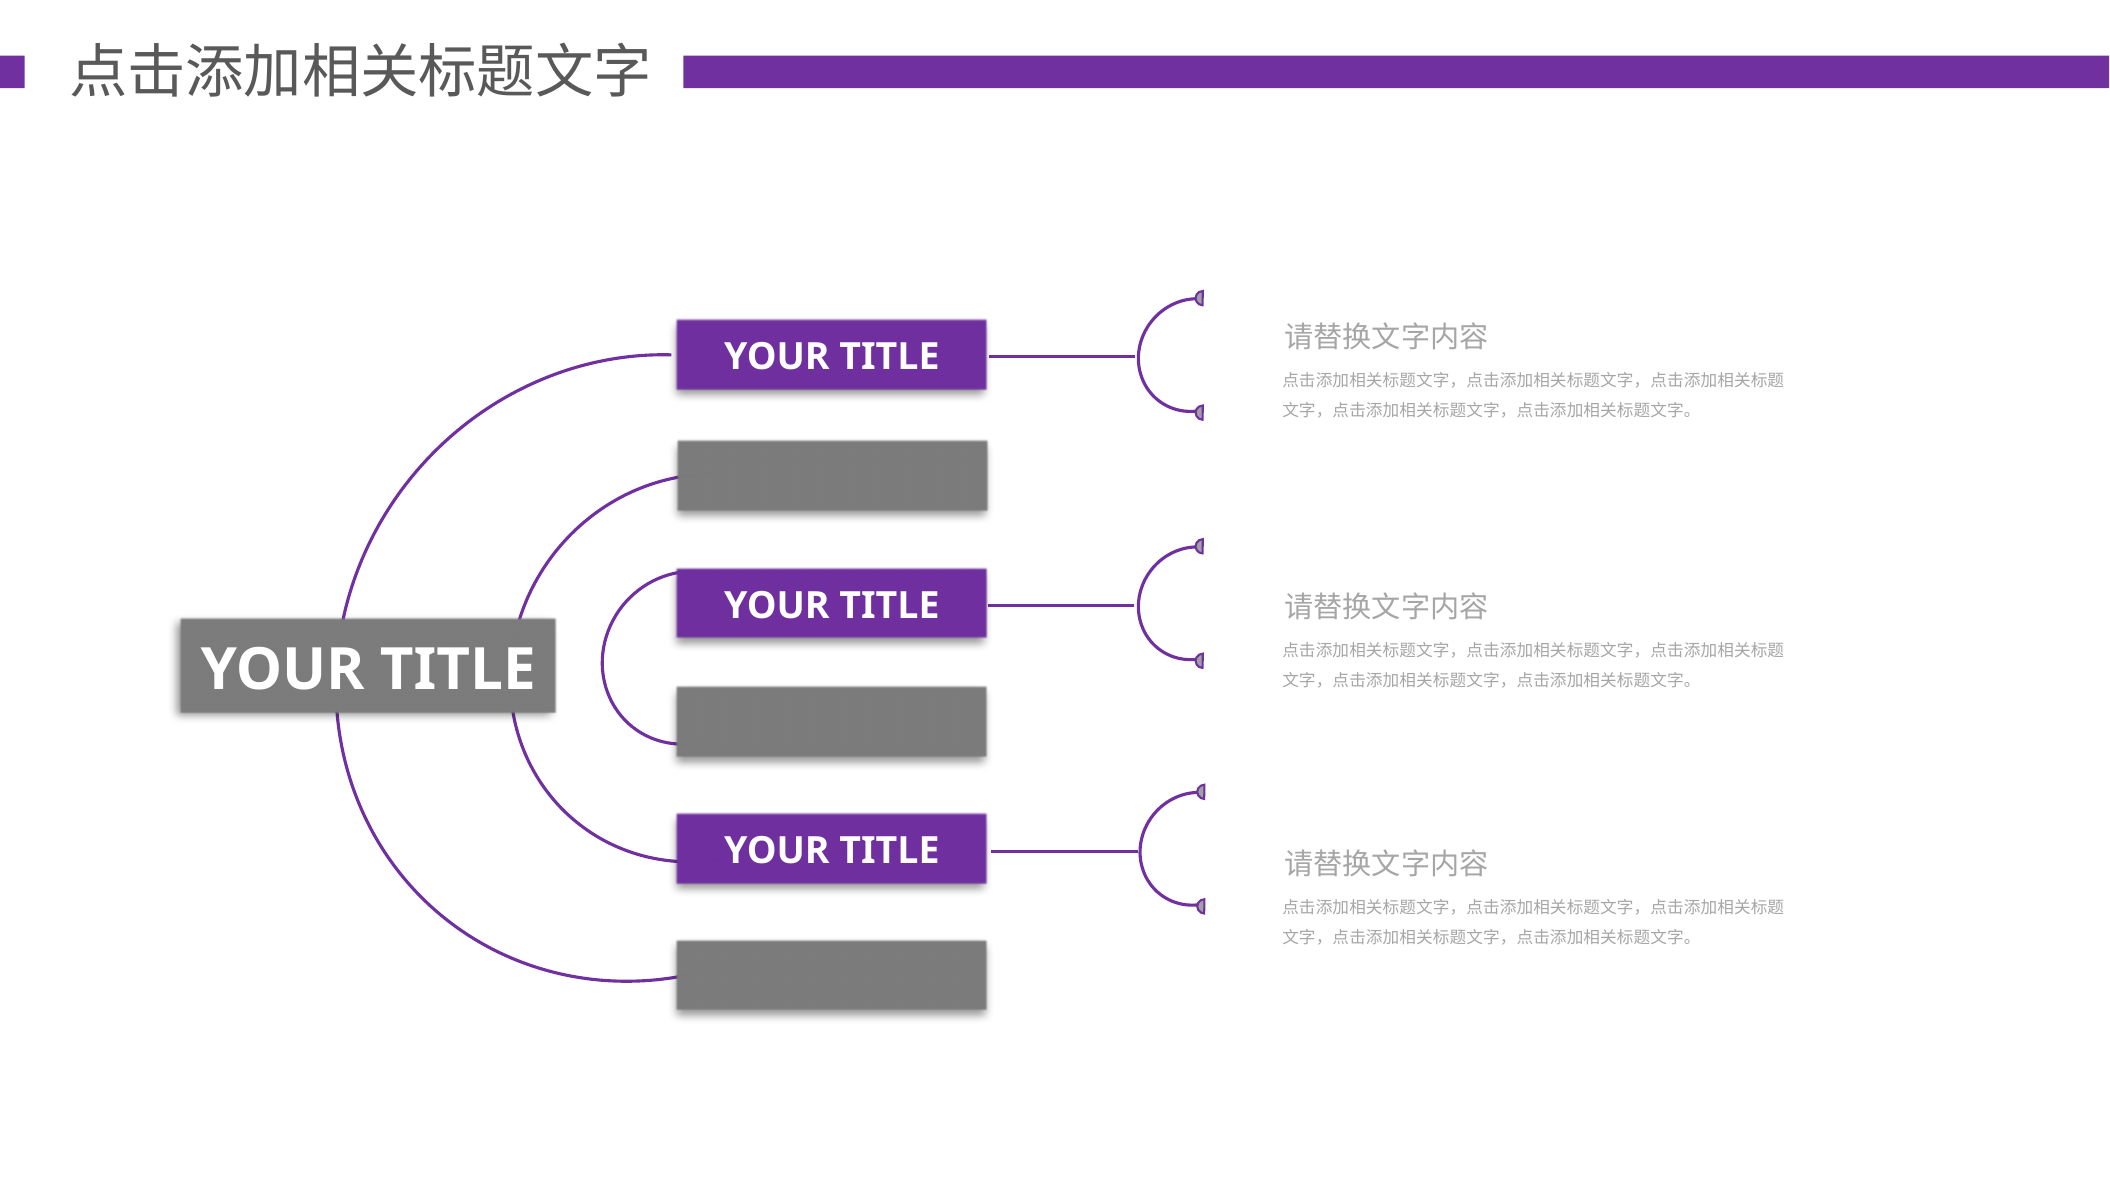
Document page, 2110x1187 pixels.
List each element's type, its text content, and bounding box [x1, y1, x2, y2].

text_box [337, 722, 675, 982]
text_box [675, 318, 989, 1011]
text_box 点击添加相关标题文字，点击添加相关标题文字，点击添加相关标题文字，点击添加相关标题文字，点击添加相关标题文字。 [1268, 880, 1811, 955]
text_box 点击添加相关标题文字，点击添加相关标题文字，点击添加相关标题文字，点击添加相关标题文字，点击添加相关标题文字。 [1268, 622, 1811, 697]
text_box [601, 573, 675, 744]
text_box 请替换文字内容 [1268, 303, 1667, 362]
text_box YOUR TITLE [181, 619, 555, 713]
text_box 请替换文字内容 [1268, 572, 1667, 631]
text_box [343, 354, 670, 616]
text_box 请替换文字内容 [1268, 830, 1667, 889]
text_box 点击添加相关标题文字 [54, 26, 667, 112]
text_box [988, 290, 1249, 420]
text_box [991, 784, 1250, 914]
text_box [514, 478, 675, 862]
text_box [989, 539, 1249, 668]
text_box 点击添加相关标题文字，点击添加相关标题文字，点击添加相关标题文字，点击添加相关标题文字，点击添加相关标题文字。 [1268, 352, 1811, 427]
